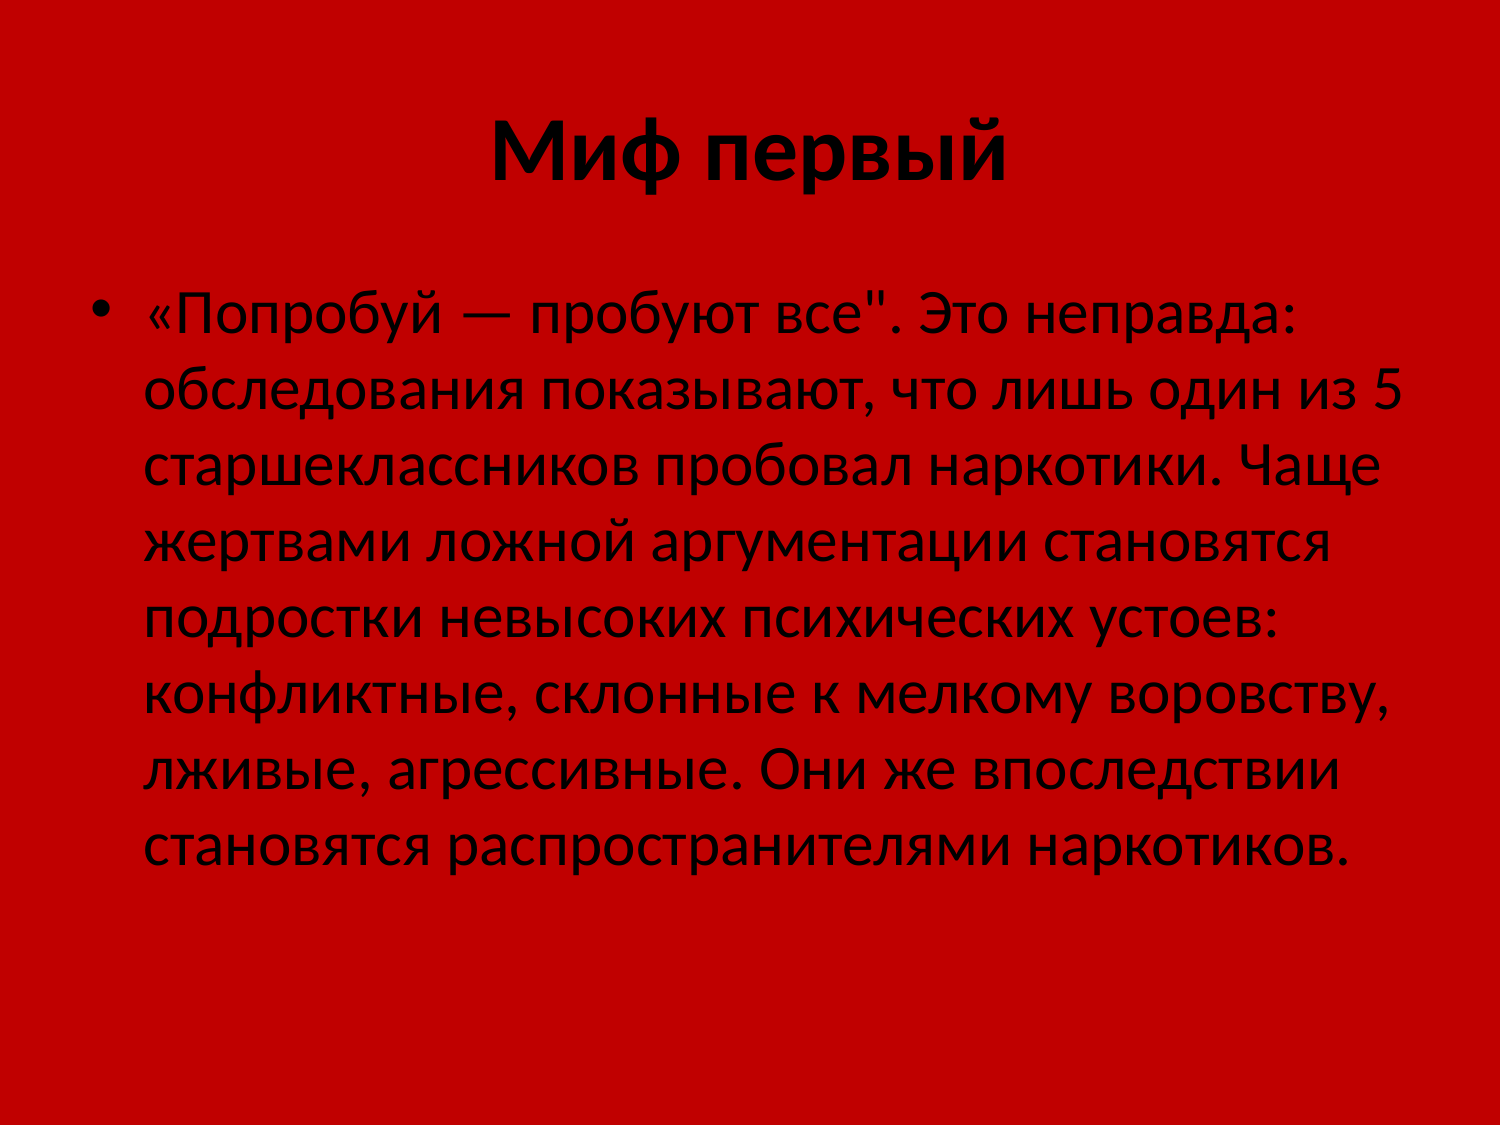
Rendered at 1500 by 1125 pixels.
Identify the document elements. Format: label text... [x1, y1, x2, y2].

title Миф первый [75, 50, 1425, 238]
list «Попробуй — пробуют все". Это неправда: обследования показывают, что лишь один из 5 старшеклассников пробовал наркотики. Чаще жертвами ложной аргументации становятся подростки невысоких психических устоев: конфликтные, склонные к мелкому воровству, лживые, агрессивные. Они же впоследствии становятся распространителями наркотиков. [75, 262, 1425, 1005]
